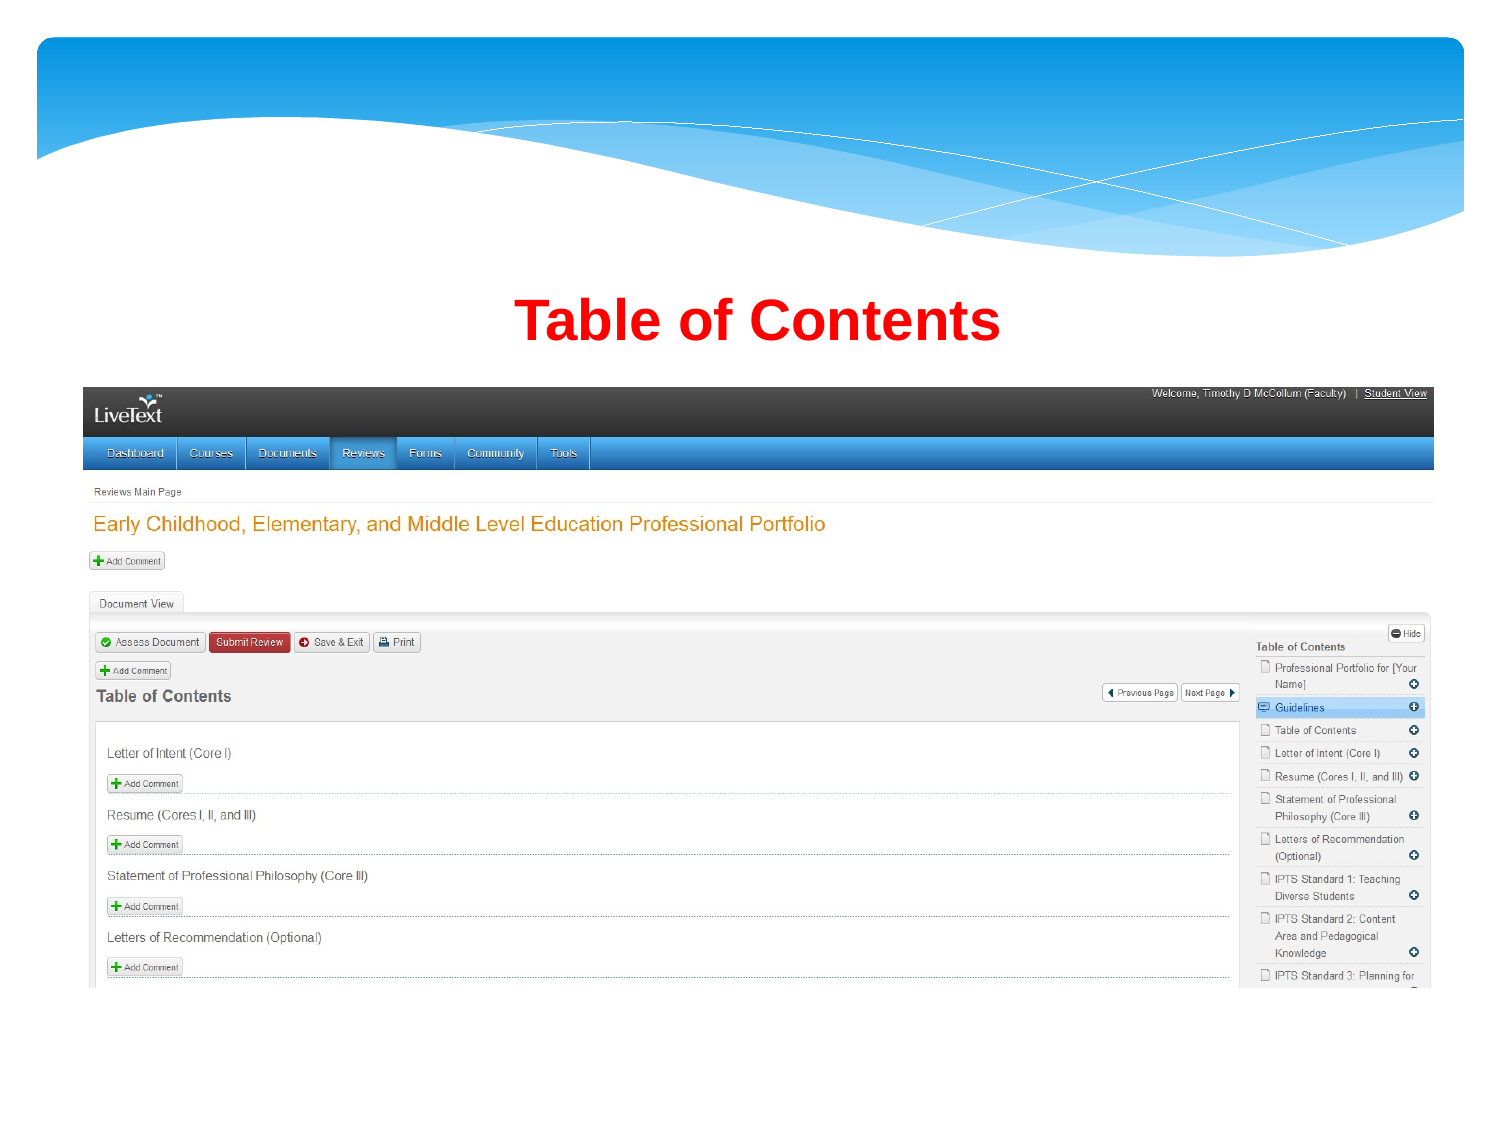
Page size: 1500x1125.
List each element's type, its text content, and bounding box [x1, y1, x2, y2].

picture [82, 387, 1434, 989]
text_box Table of Contents [499, 275, 1017, 360]
